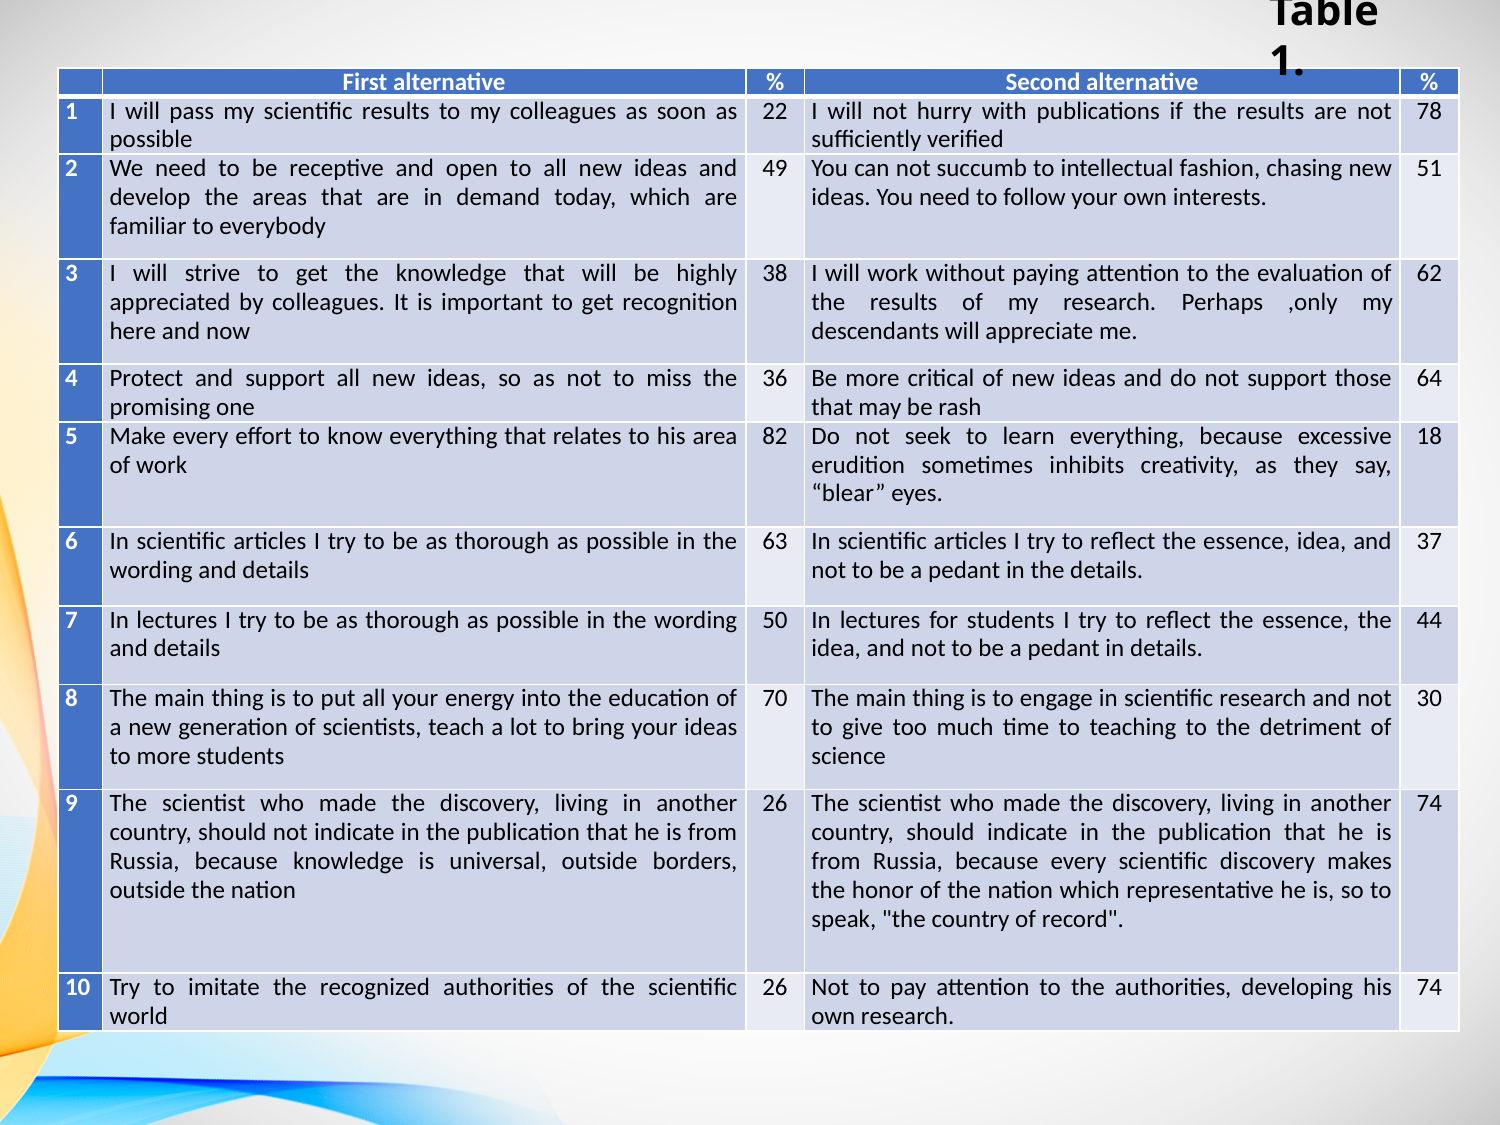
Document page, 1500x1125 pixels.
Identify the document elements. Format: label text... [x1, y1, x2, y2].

table_cell 6 [59, 528, 102, 605]
table_cell 10 [59, 974, 102, 1030]
table_cell I will strive to get the knowledge that will be highly appreciated by colleagues. It is important to get recognition here and now [103, 260, 745, 363]
table_cell Not to pay attention to the authorities, developing his own research. [805, 974, 1399, 1030]
table_cell 7 [59, 607, 102, 684]
table_cell 50 [747, 607, 804, 684]
table_header % [1435, 69, 1458, 94]
table_cell 74 [1401, 790, 1458, 972]
table_header First alternative [103, 69, 745, 94]
table_cell Be more critical of new ideas and do not support those that may be rash [805, 365, 1399, 421]
table_cell 18 [1401, 423, 1458, 526]
table_cell Do not seek to learn everything, because excessive erudition sometimes inhibits creativity, as they say, “blear” eyes. [805, 423, 1399, 526]
table_cell 49 [747, 155, 804, 258]
table_cell 64 [1401, 365, 1458, 421]
table_cell 78 [1435, 99, 1458, 153]
table_cell 38 [747, 260, 804, 363]
table_cell 70 [747, 685, 804, 789]
table_cell Protect and support all new ideas, so as not to miss the promising one [103, 365, 745, 421]
table_cell The main thing is to engage in scientific research and not to give too much time to teaching to the detriment of science [805, 685, 1399, 789]
picture [0, 0, 1500, 1125]
table_cell 5 [59, 423, 102, 526]
table_cell 22 [747, 99, 804, 153]
table_cell I will pass my scientific results to my colleagues as soon as possible [103, 99, 745, 153]
table_header [59, 69, 102, 94]
table_cell 82 [747, 423, 804, 526]
table_cell 26 [747, 974, 804, 1030]
table_cell 44 [1401, 607, 1458, 684]
table_cell 30 [1401, 685, 1458, 789]
table_cell The scientist who made the discovery, living in another country, should indicate in the publication that he is from Russia, because every scientific discovery makes the honor of the nation which representative he is, so to speak, "the country of record". [805, 790, 1399, 972]
table_cell 8 [59, 685, 102, 789]
table_cell In lectures for students I try to reflect the essence, the idea, and not to be a pedant in details. [805, 607, 1399, 684]
table_cell 63 [747, 528, 804, 605]
table_cell 2 [59, 155, 102, 258]
table_cell Make every effort to know everything that relates to his area of work [103, 423, 745, 526]
table_cell We need to be receptive and open to all new ideas and develop the areas that are in demand today, which are familiar to everybody [103, 155, 745, 258]
table_cell 26 [747, 790, 804, 972]
table_cell Try to imitate the recognized authorities of the scientific world [103, 974, 745, 1030]
table_header Second alternative [805, 69, 1254, 94]
table_cell In lectures I try to be as thorough as possible in the wording and details [103, 607, 745, 684]
table_cell 51 [1401, 155, 1458, 258]
table_header % [747, 69, 804, 94]
table_cell In scientific articles I try to be as thorough as possible in the wording and details [103, 528, 745, 605]
table_cell 37 [1401, 528, 1458, 605]
table_cell 4 [59, 365, 102, 421]
table_cell I will work without paying attention to the evaluation of the results of my research. Perhaps ,only my descendants will appreciate me. [805, 260, 1399, 363]
table_cell I will not hurry with publications if the results are not sufficiently verified [805, 99, 1254, 153]
table_cell 36 [747, 365, 804, 421]
table_cell You can not succumb to intellectual fashion, chasing new ideas. You need to follow your own interests. [805, 155, 1399, 258]
table_cell 62 [1401, 260, 1458, 363]
table_cell 1 [59, 99, 102, 153]
table_cell 74 [1401, 974, 1458, 1030]
table_cell The scientist who made the discovery, living in another country, should not indicate in the publication that he is from Russia, because knowledge is universal, outside borders, outside the nation [103, 790, 745, 972]
table_cell 9 [59, 790, 102, 972]
text_box Table 1. [1254, 0, 1435, 172]
table_cell 3 [59, 260, 102, 363]
table_cell In scientific articles I try to reflect the essence, idea, and not to be a pedant in the details. [805, 528, 1399, 605]
table_cell The main thing is to put all your energy into the education of a new generation of scientists, teach a lot to bring your ideas to more students [103, 685, 745, 789]
